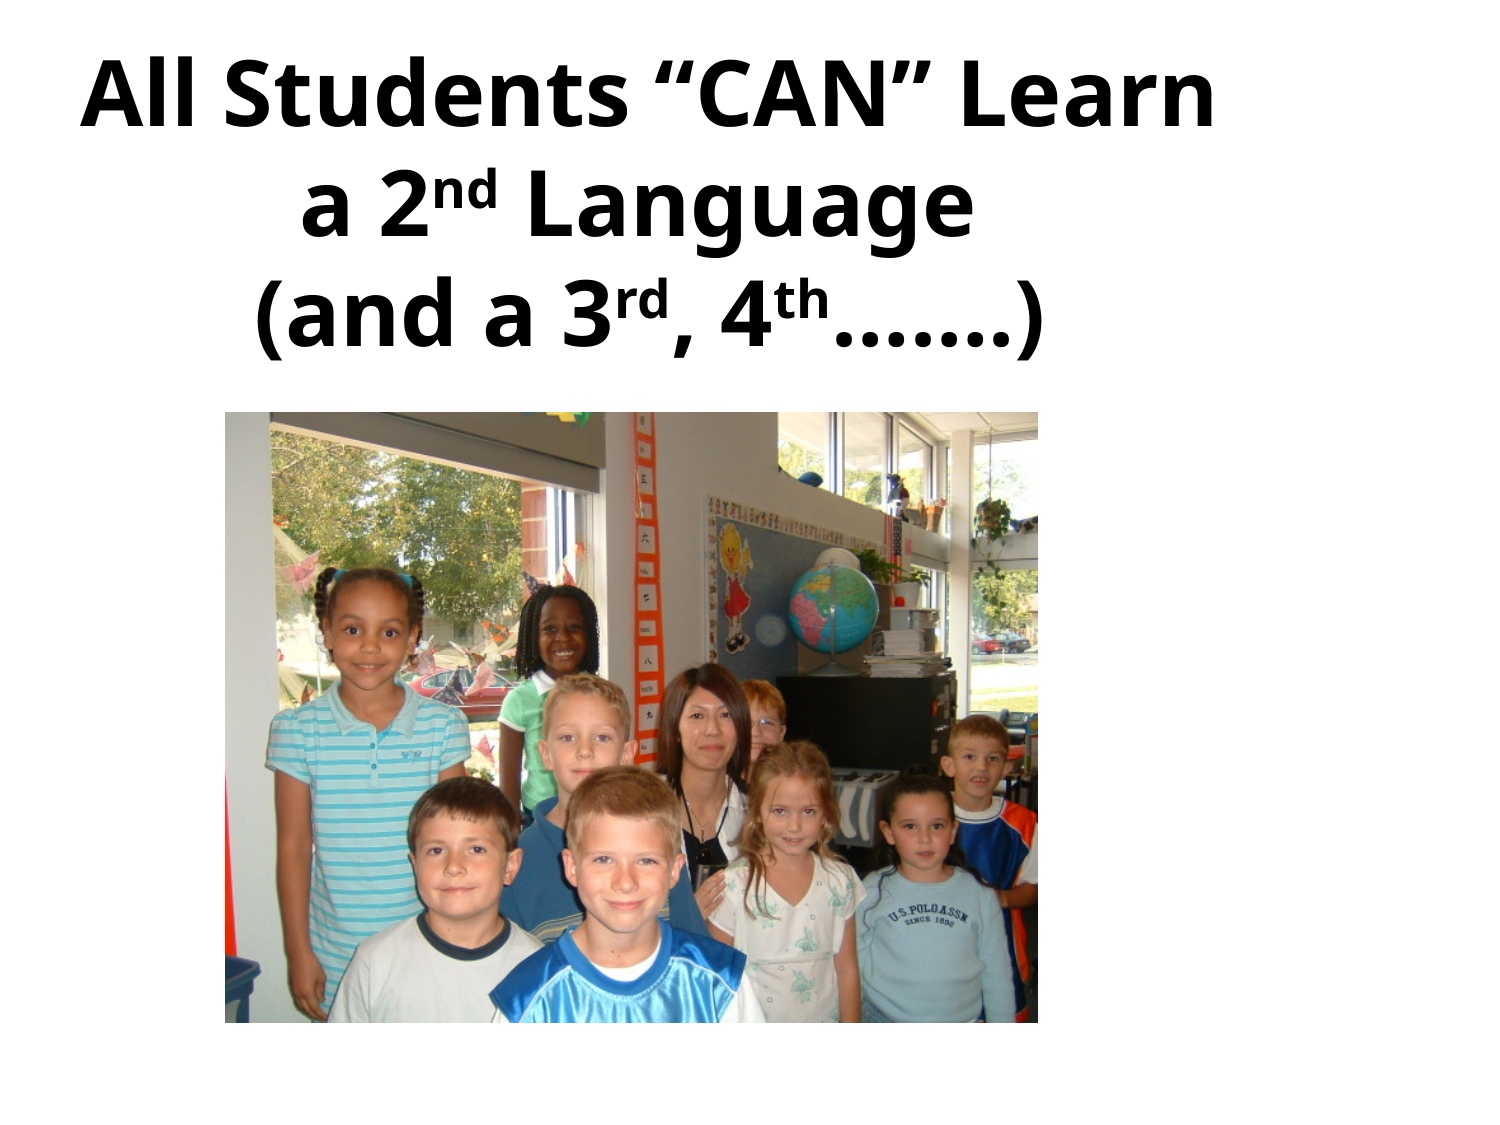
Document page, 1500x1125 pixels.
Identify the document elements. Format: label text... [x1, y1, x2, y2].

picture [224, 412, 1038, 1023]
title All Students “CAN” Learn a 2nd Language (and a 3rd, 4th…….) [37, 36, 1263, 363]
